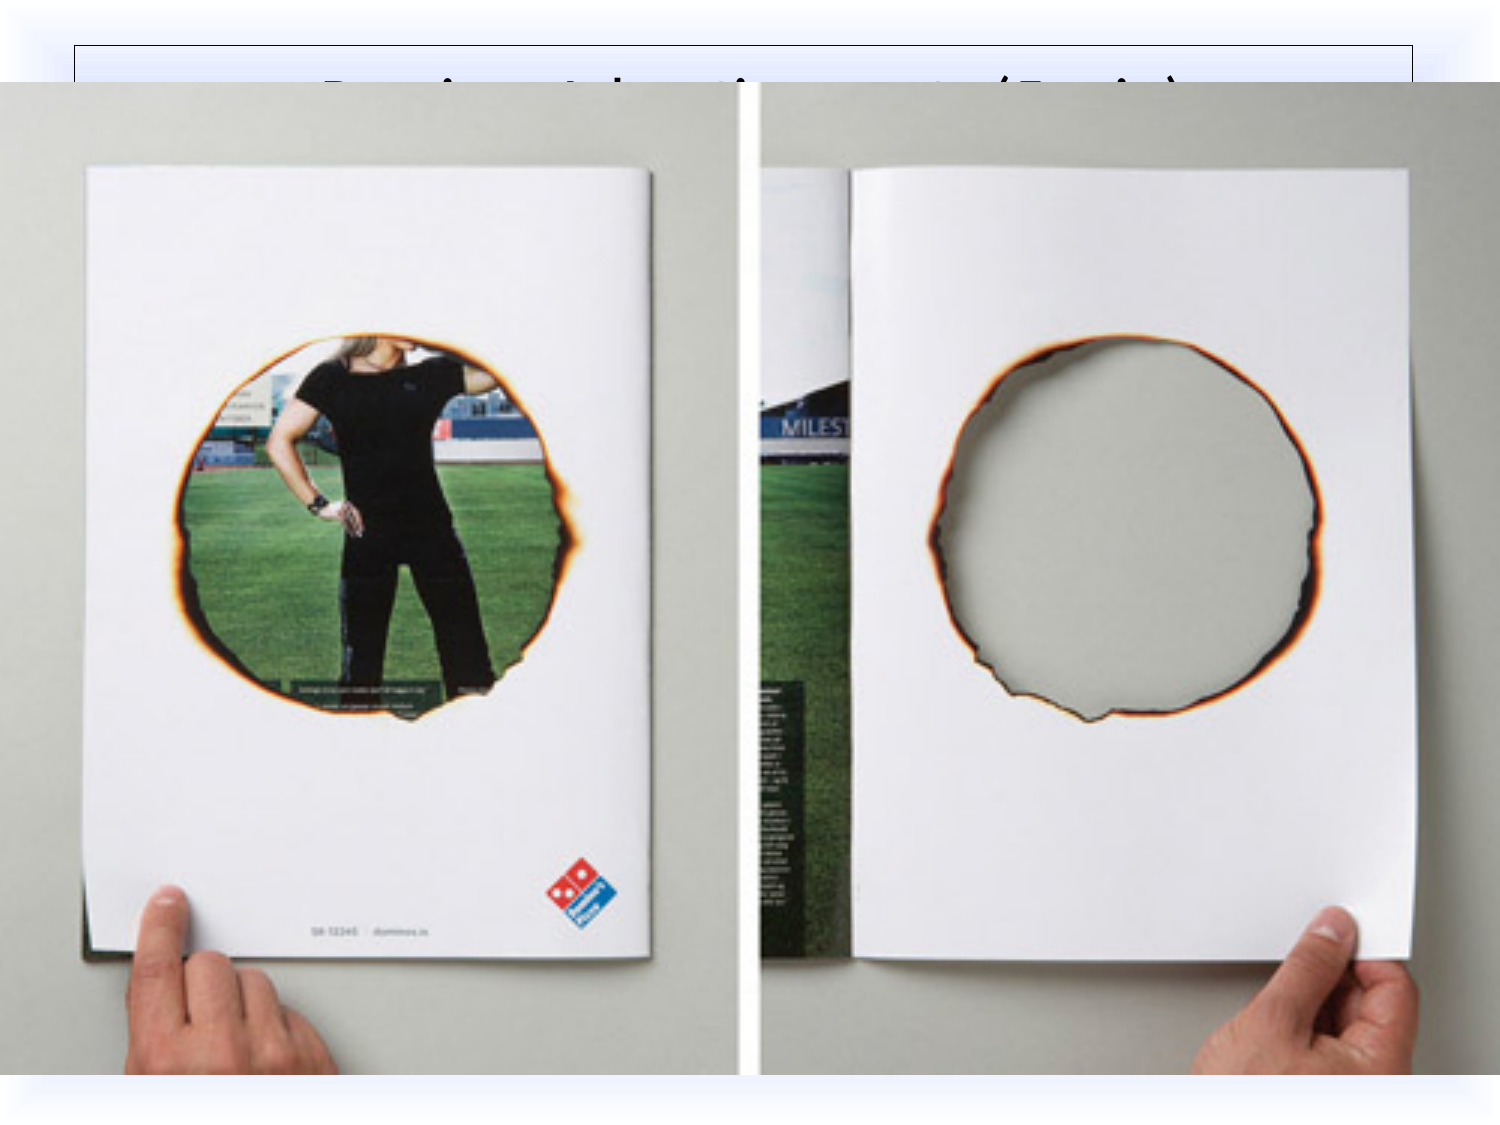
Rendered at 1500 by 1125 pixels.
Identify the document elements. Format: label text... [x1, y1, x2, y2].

picture [0, 82, 1500, 1076]
text_box Preview Advertisements (5 min) [74, 45, 1413, 80]
